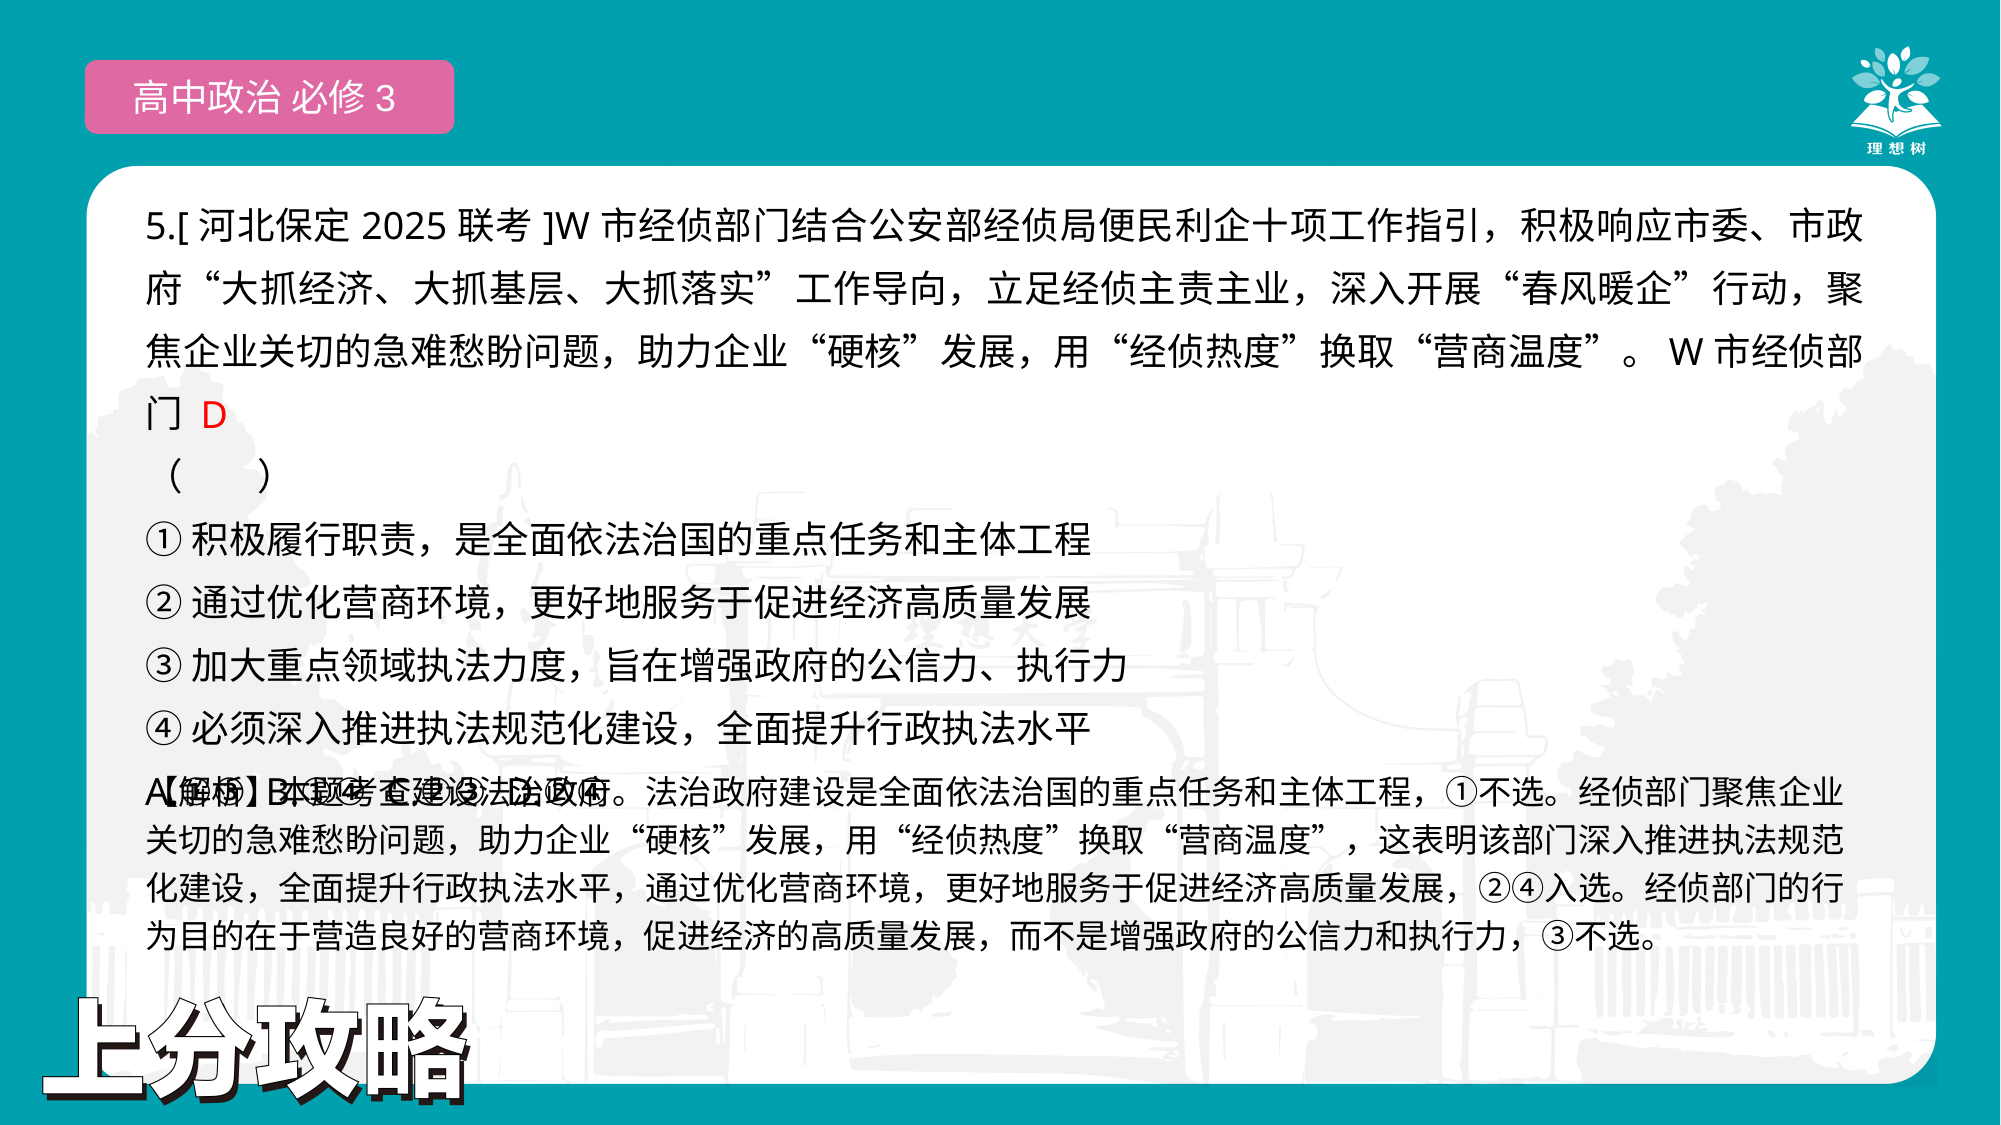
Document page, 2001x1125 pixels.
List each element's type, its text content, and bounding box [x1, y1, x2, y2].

text_box 5.[河北保定2025联考]W市经侦部门结合公安部经侦局便民利企十项工作指引，积极响应市委、市政府“大抓经济、大抓基层、大抓落实”工作导向，立足经侦主责主业，深入开展“春风暖企”行动，聚焦企业关切的急难愁盼问题，助力企业“硬核”发展，用“经侦热度”换取“营商温度”。W市经侦部门 （ ） ①积极履行职责，是全面依法治国的重点任务和主体工程 ②通过优化营商环境，更好地服务于促进经济高质量发展 ③加大重点领域执法力度，旨在增强政府的公信力、执行力 ④必须深入推进执法规范化建设，全面提升行政执法水平 A.①③ B.①④ C.②③ D.②④ [130, 176, 1880, 821]
text_box 【解析】本题考查建设法治政府。法治政府建设是全面依法治国的重点任务和主体工程，①不选。经侦部门聚焦企业关切的急难愁盼问题，助力企业“硬核”发展，用“经侦热度”换取“营商温度”，这表明该部门深入推进执法规范化建设，全面提升行政执法水平，通过优化营商环境，更好地服务于促进经济高质量发展，②④入选。经侦部门的行为目的在于营造良好的营商环境，促进经济的高质量发展，而不是增强政府的公信力和执行力，③不选。 [130, 756, 1860, 963]
picture [0, 0, 2001, 1125]
text_box 高中政治 必修3 [83, 58, 456, 135]
text_box D [176, 361, 293, 444]
